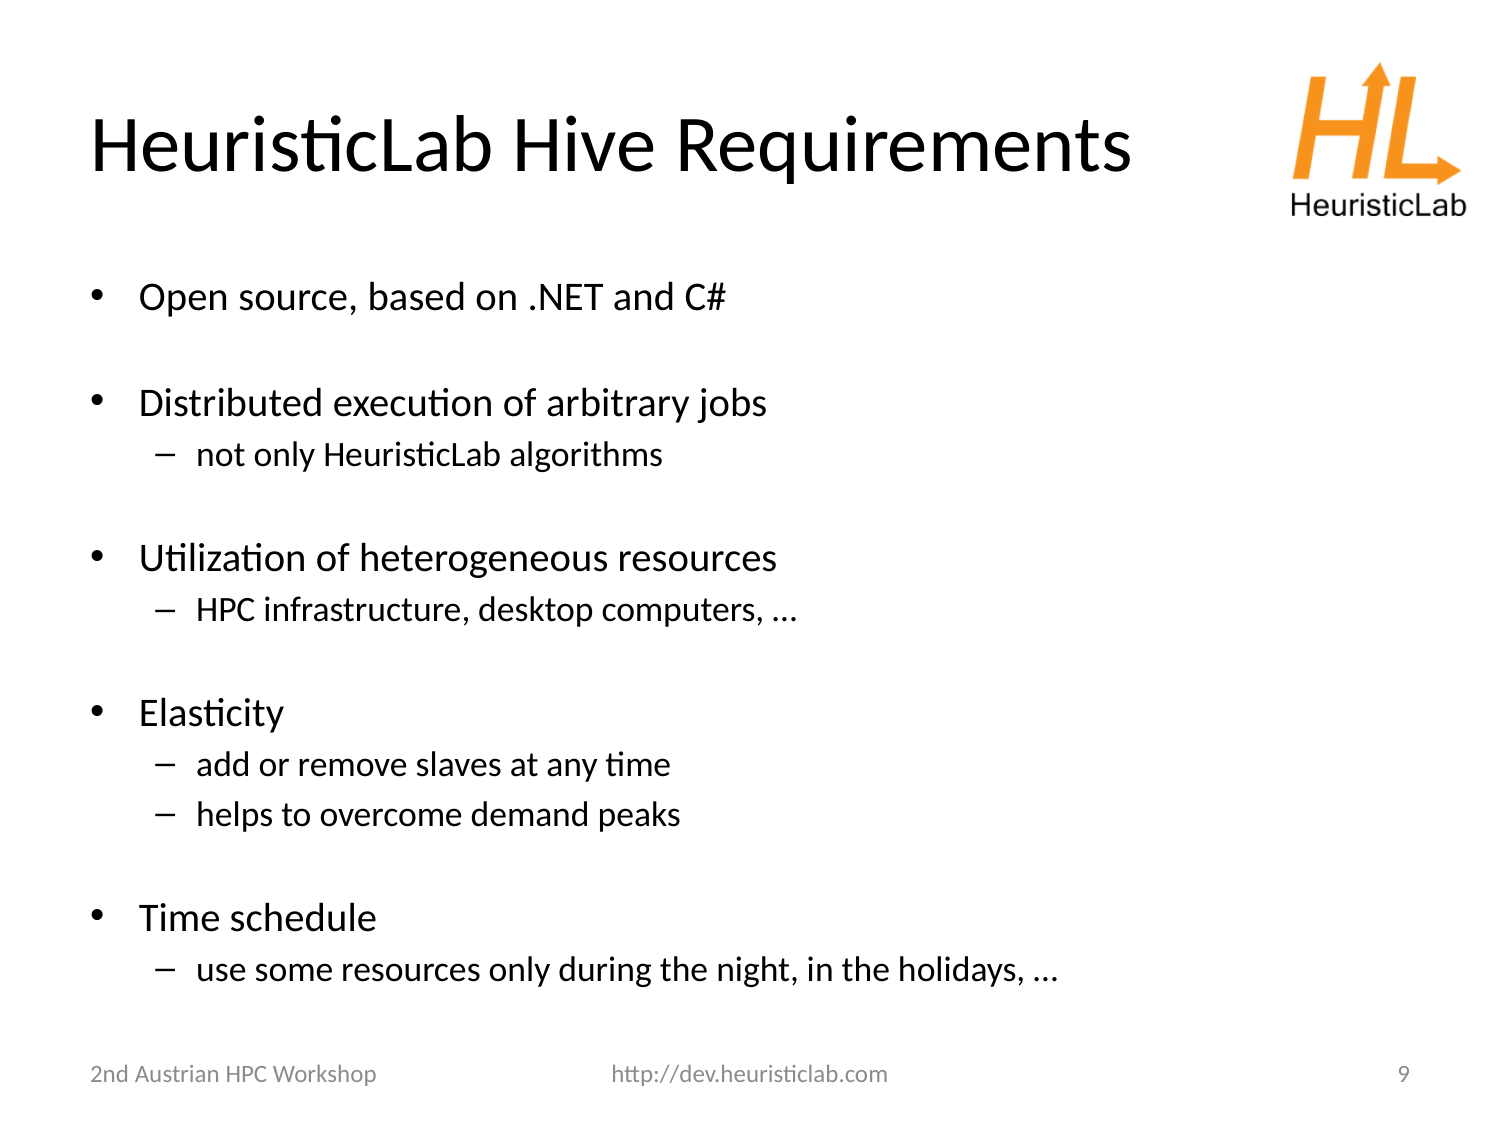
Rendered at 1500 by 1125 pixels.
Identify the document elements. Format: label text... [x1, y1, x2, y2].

footer http://dev.heuristiclab.com [512, 1042, 988, 1103]
picture [1281, 27, 1474, 244]
title HeuristicLab Hive Requirements [75, 45, 1282, 233]
slide_number 2nd Austrian HPC Workshop [75, 1042, 425, 1103]
list Open source, based on .NET and C# Distributed execution of arbitrary jobs not only HeuristicLab algorithms Utilization of heterogeneous resources HPC infrastructure, desktop computers, … Elasticity add or remove slaves at any time helps to overcome demand peaks Time schedule use some resources only during the night, in the holidays, … [75, 262, 1425, 1005]
slide_number 9 [1074, 1042, 1425, 1103]
